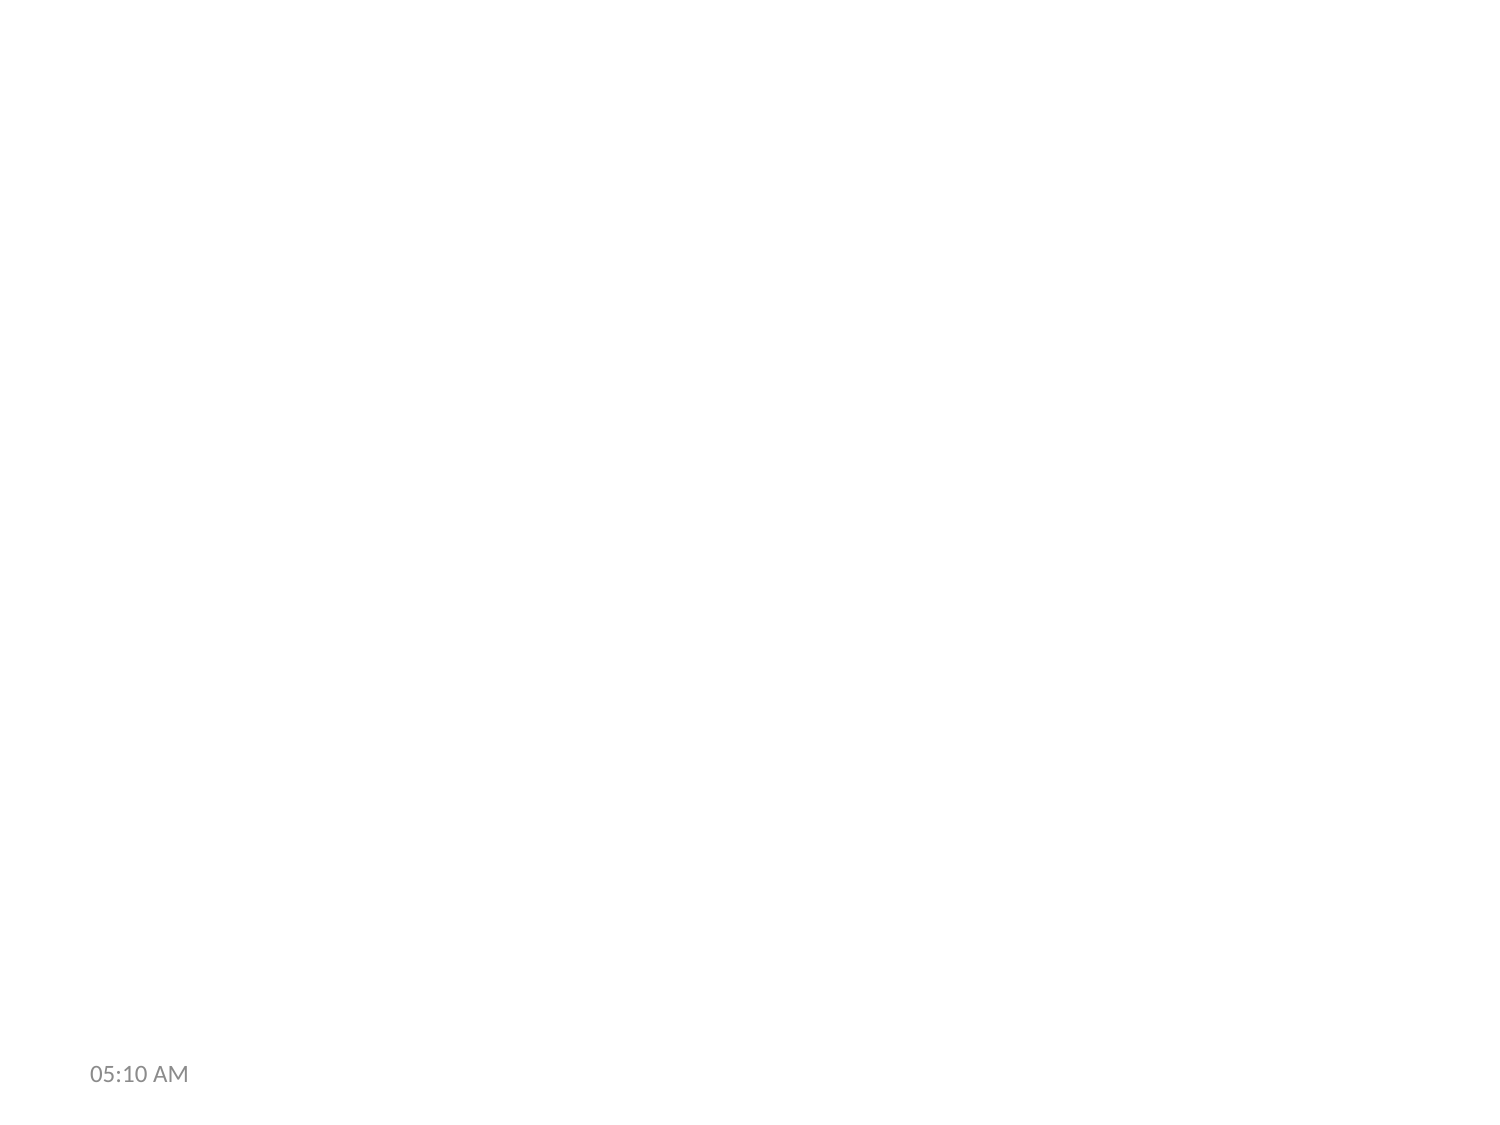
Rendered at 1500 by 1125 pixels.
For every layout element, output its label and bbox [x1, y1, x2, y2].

slide_number [75, 1042, 425, 1103]
